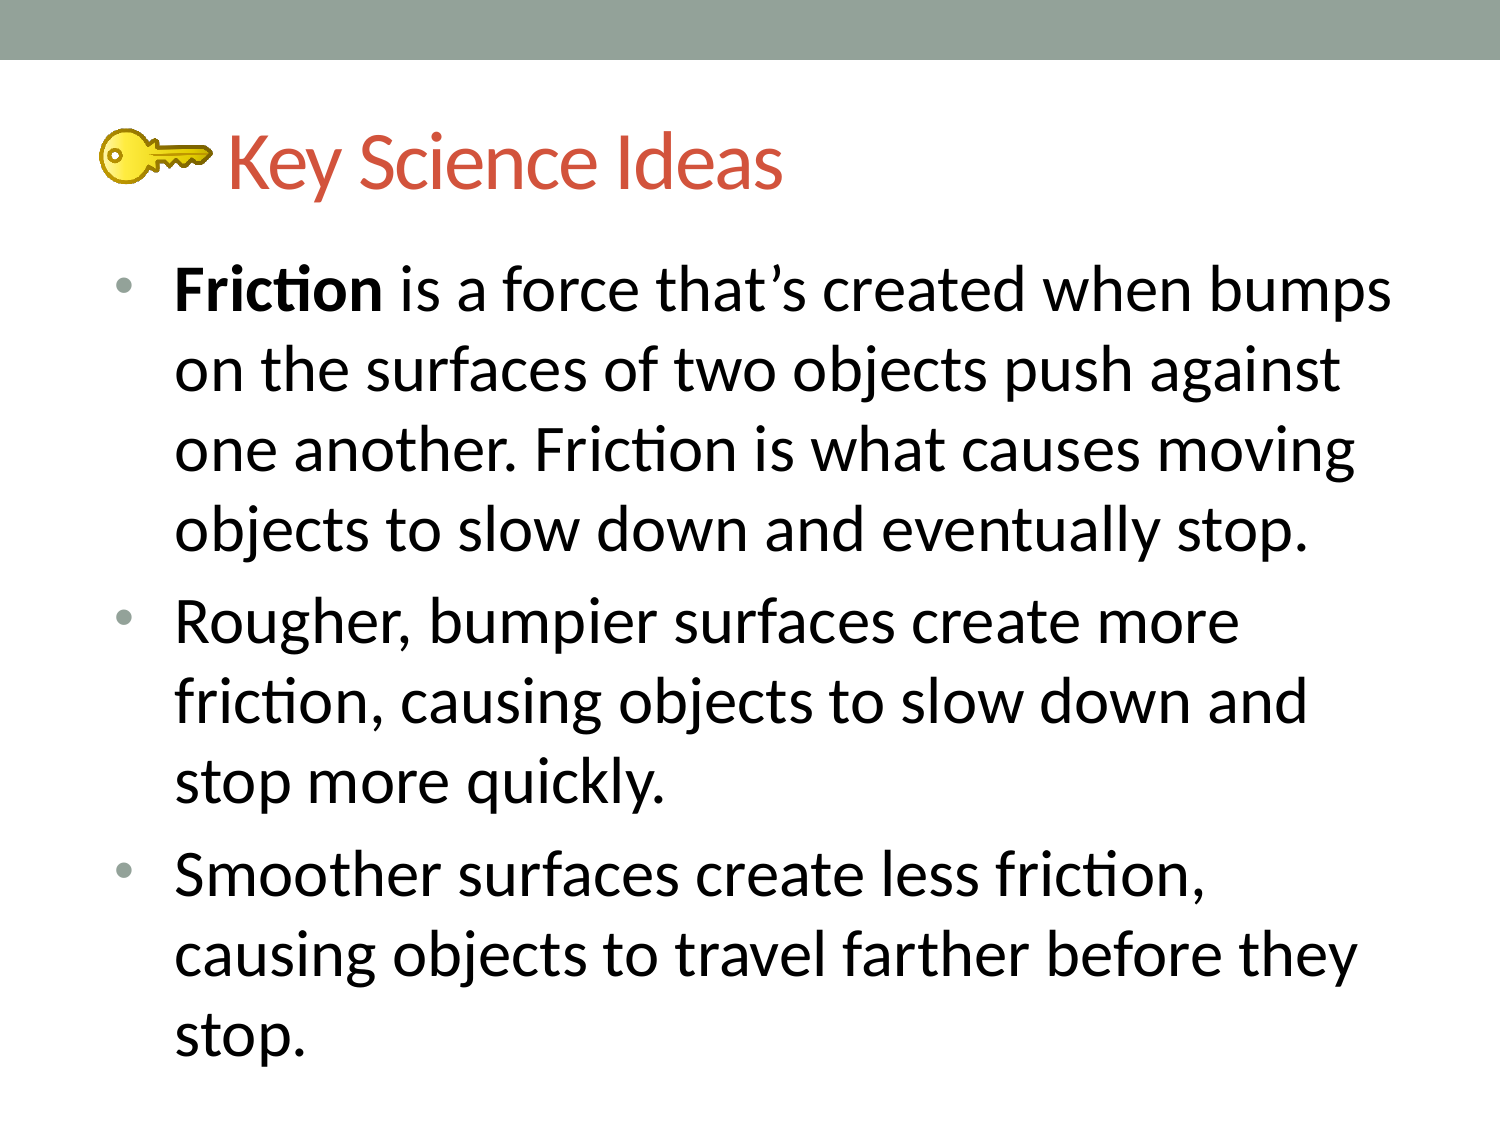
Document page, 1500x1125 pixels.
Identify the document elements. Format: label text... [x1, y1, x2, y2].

picture [99, 99, 213, 213]
title Key Science Ideas [99, 75, 1475, 238]
list Friction is a force that’s created when bumps on the surfaces of two objects push against one another. Friction is what causes moving objects to slow down and eventually stop. Rougher, bumpier surfaces create more friction, causing objects to slow down and stop more quickly. Smoother surfaces create less friction, causing objects to travel farther before they stop. [99, 237, 1438, 1075]
